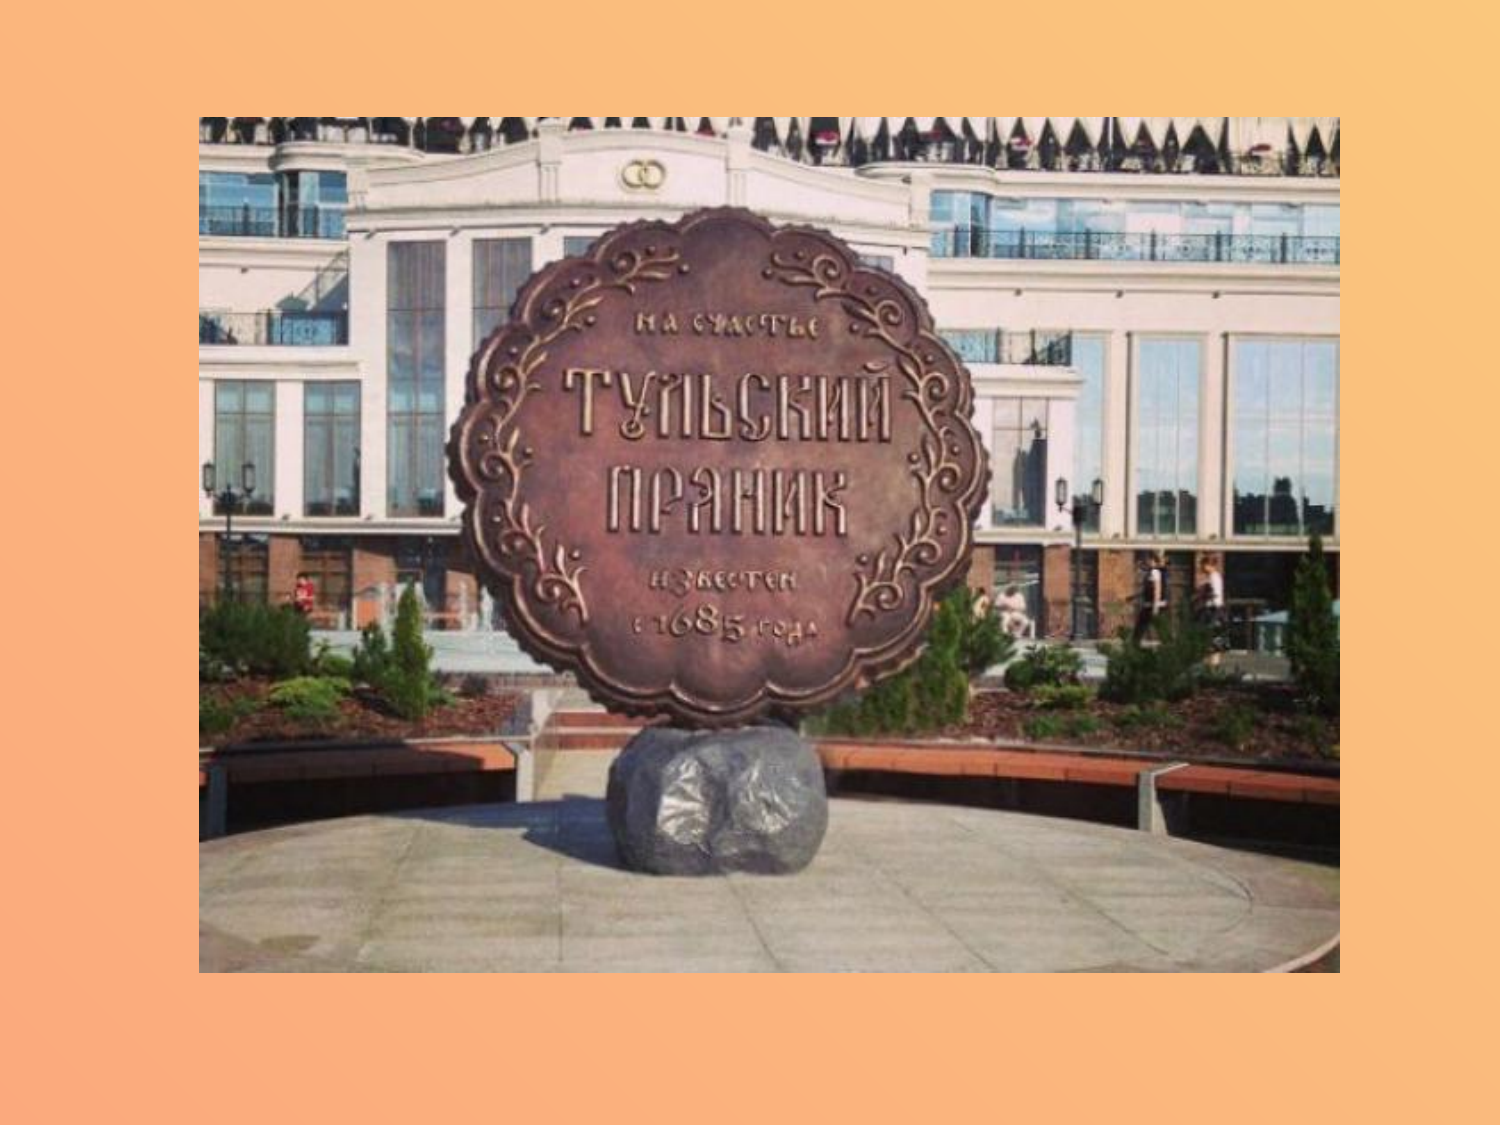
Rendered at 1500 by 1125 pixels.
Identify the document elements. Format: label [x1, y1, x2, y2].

list [198, 116, 1341, 973]
